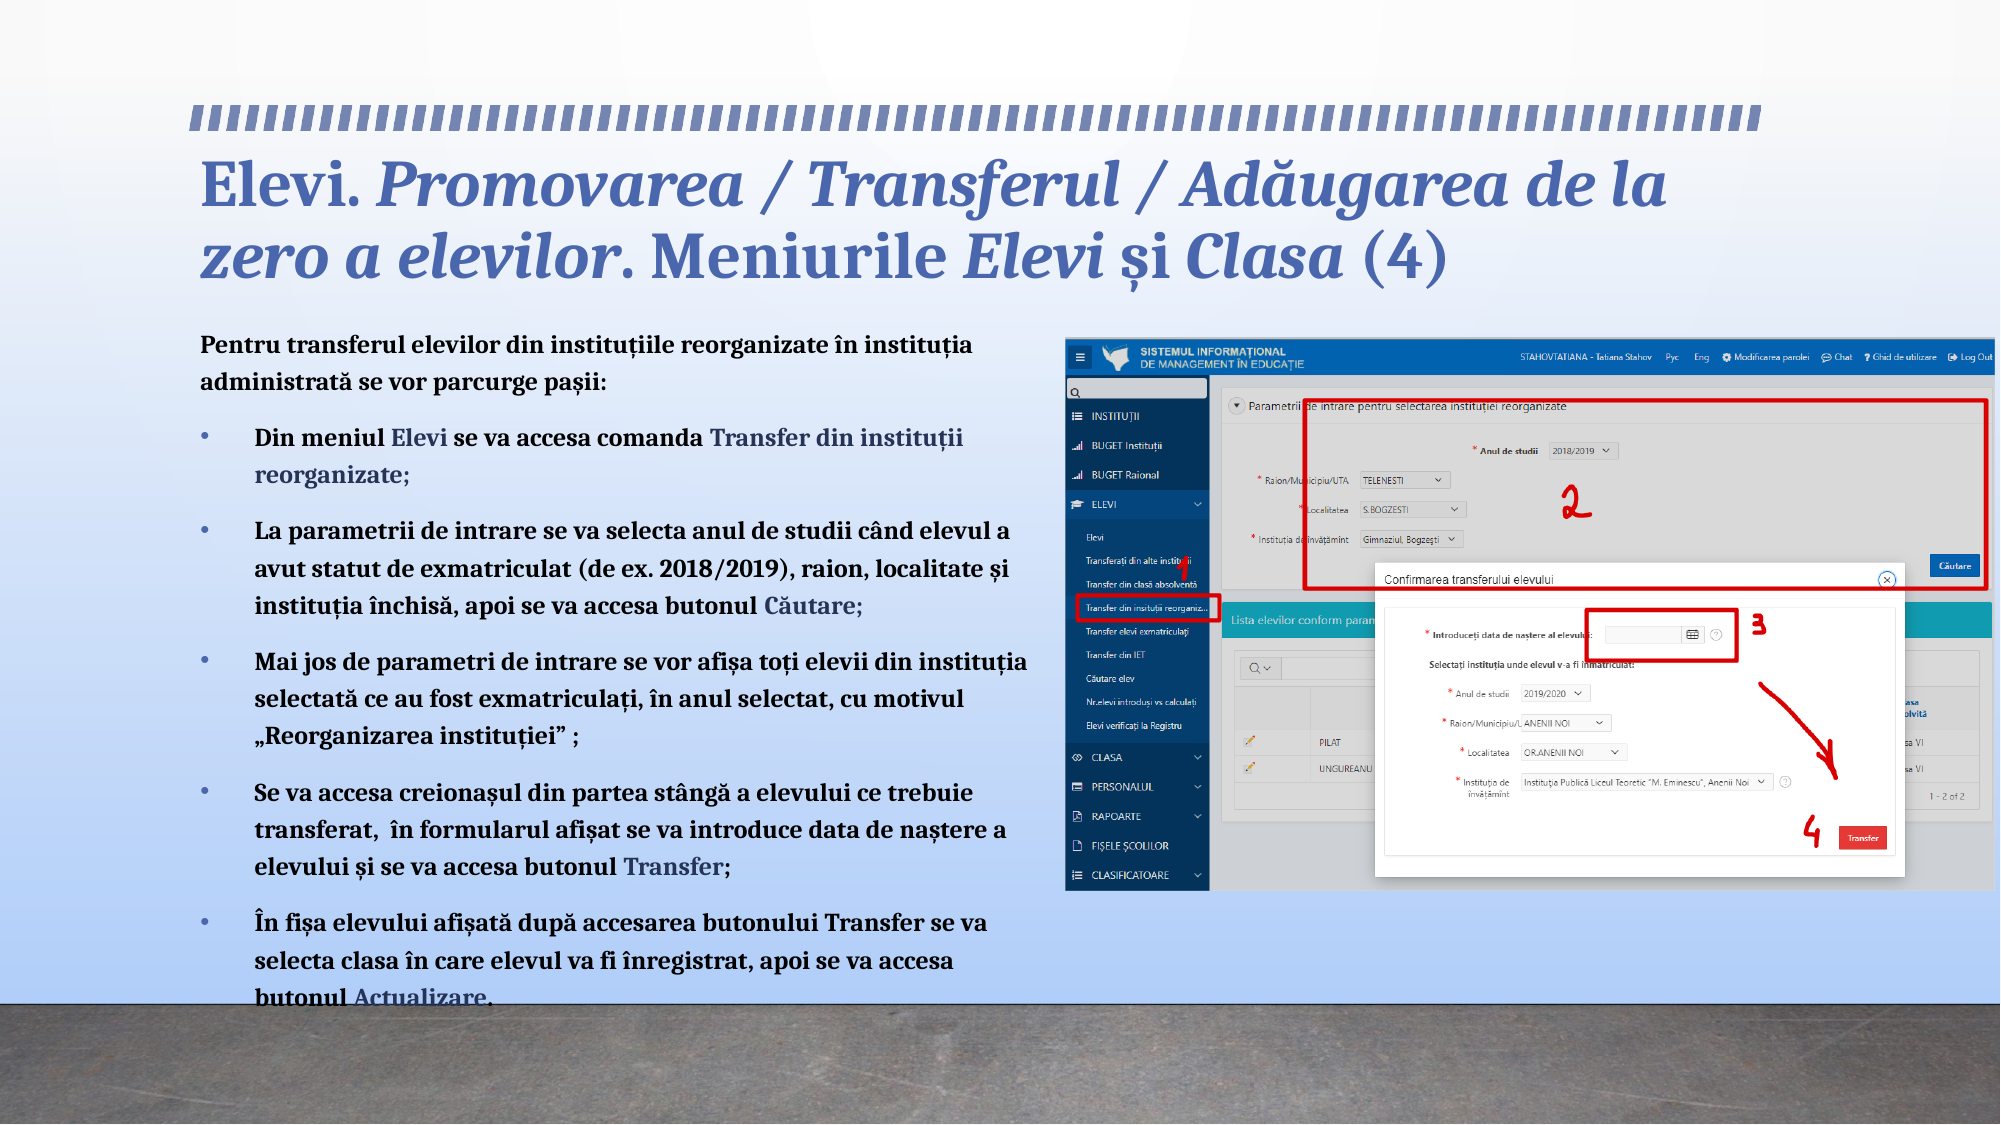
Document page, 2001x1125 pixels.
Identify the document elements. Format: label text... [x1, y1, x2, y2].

picture [0, 1004, 2000, 1124]
list Pentru transferul elevilor din instituțiile reorganizate în instituția administrată se vor parcurge pașii: Din meniul Elevi se va accesa comanda Transfer din instituții reorganizate; La parametrii de intrare se va selecta anul de studii când elevul a avut statut de exmatriculat (de ex. 2018/2019), raion, localitate și instituția închisă, apoi se va accesa butonul Căutare; Mai jos de parametri de intrare se vor afișa toți elevii din instituția selectată ce au fost exmatriculați, în anul selectat, cu motivul „Reorganizarea instituției” ; Se va accesa creionașul din partea stângă a elevului ce trebuie transferat, în formularul afișat se va introduce data de naștere a elevului și se va accesa butonul Transfer; În fișa elevului afișată după accesarea butonului Transfer se va selecta clasa în care elevul va fi înregistrat, apoi se va accesa butonul Actualizare. [185, 313, 1066, 1027]
title Elevi. Promovarea / Transferul / Adăugarea de la zero a elevilor. Meniurile Elevi și Clasa (4) [185, 141, 1761, 314]
picture [1065, 336, 1995, 891]
